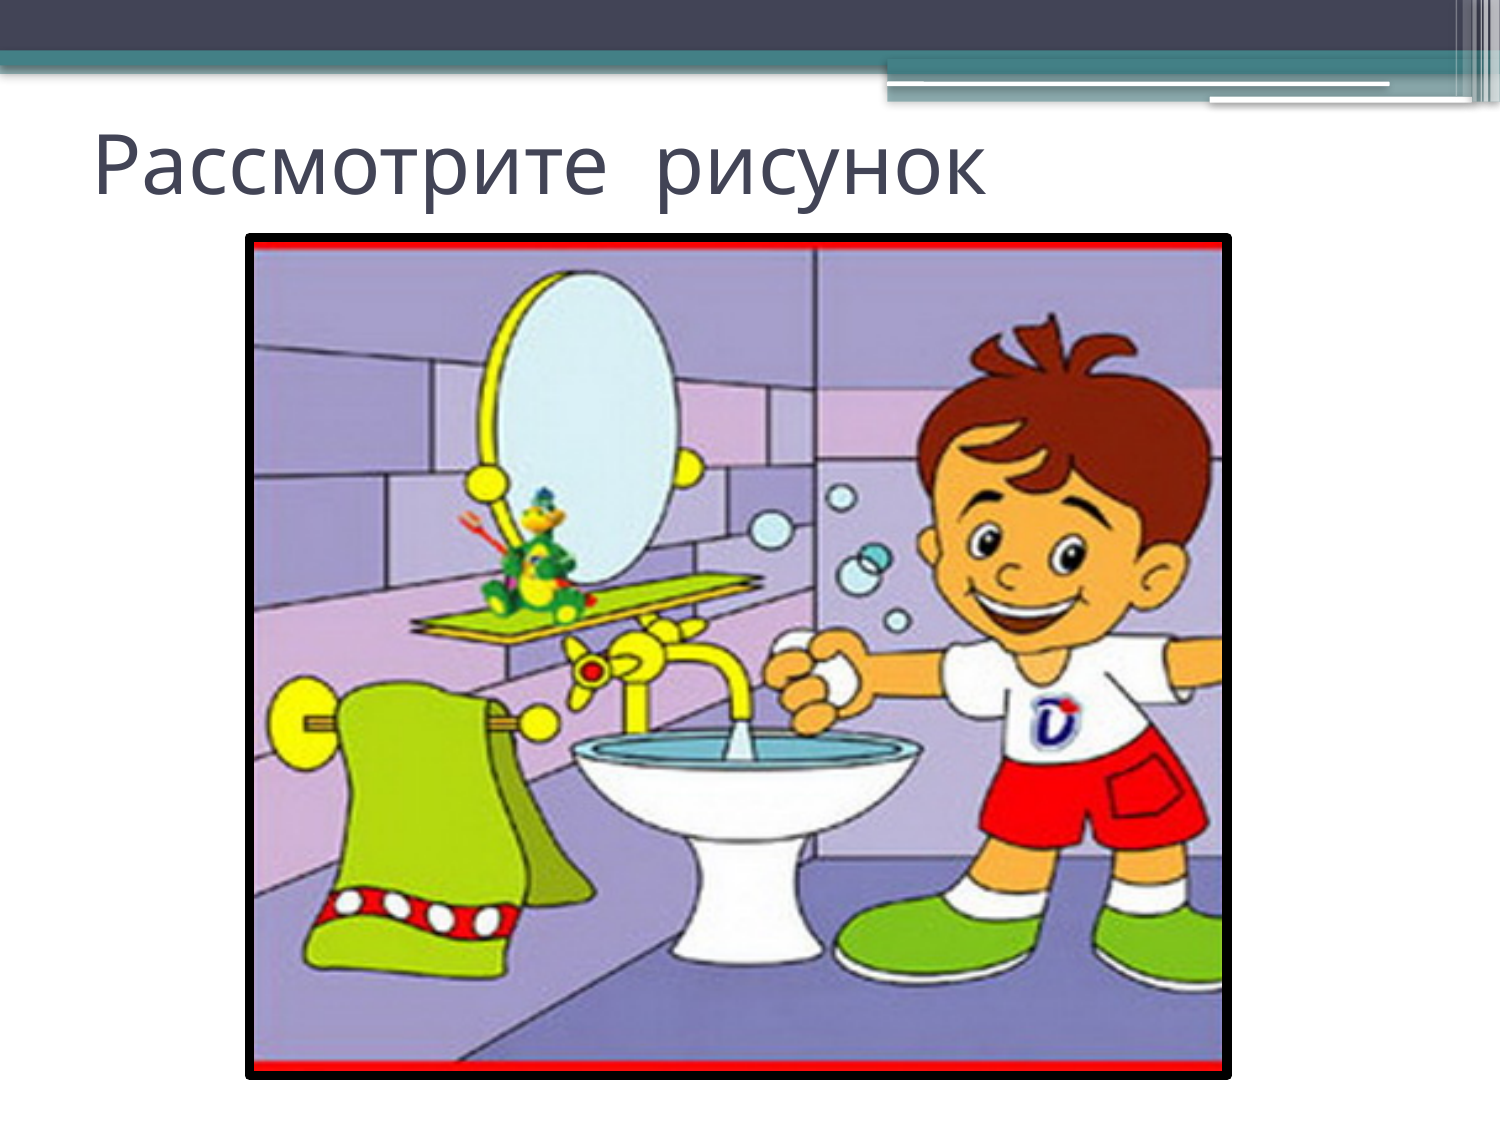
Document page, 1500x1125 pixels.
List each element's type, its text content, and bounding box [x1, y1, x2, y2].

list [253, 242, 1223, 1071]
title Рассмотрите рисунок [76, 101, 1427, 220]
